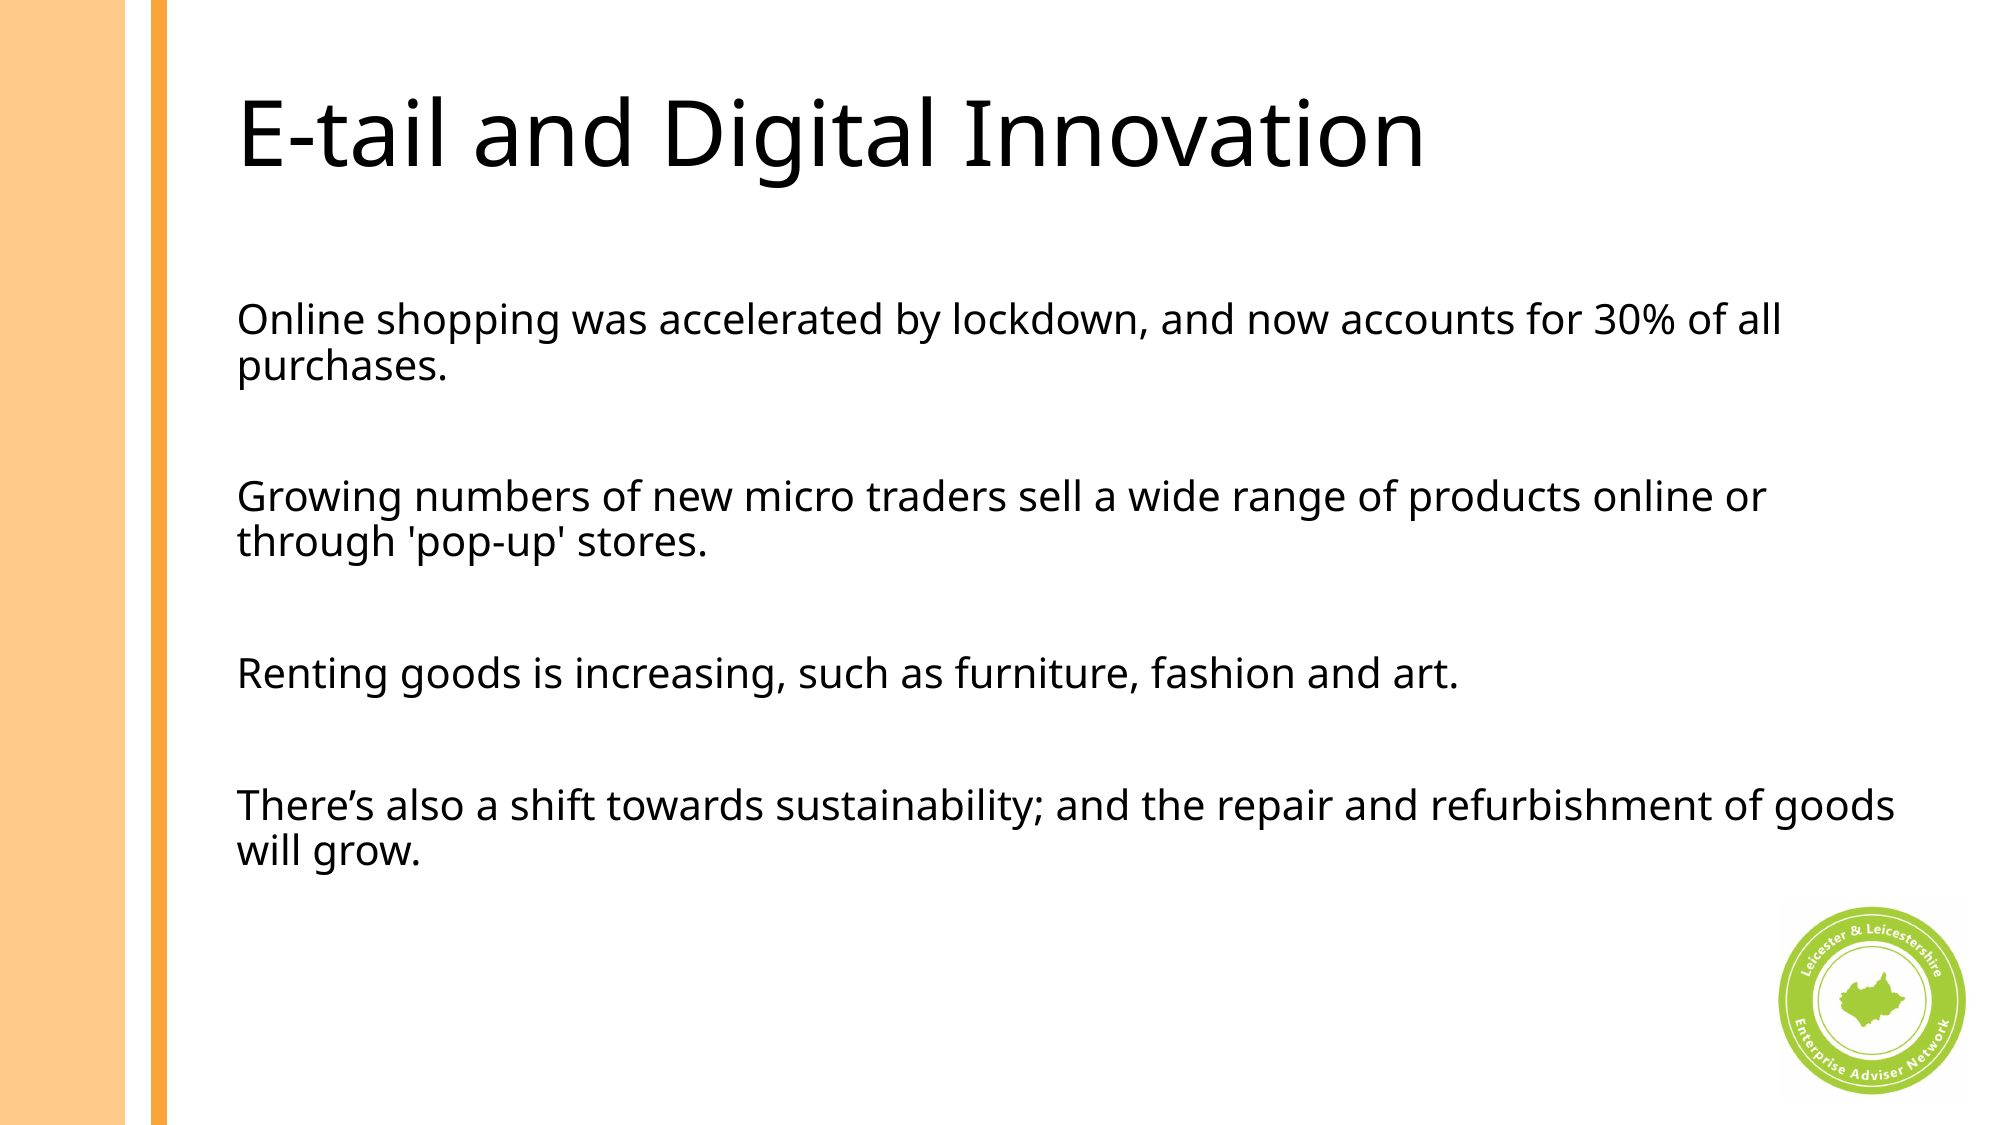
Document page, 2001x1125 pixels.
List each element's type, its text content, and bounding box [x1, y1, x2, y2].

text_box [0, 0, 125, 1125]
list Online shopping was accelerated by lockdown, and now accounts for 30% of all purchases. Growing numbers of new micro traders sell a wide range of products online or through 'pop-up' stores. Renting goods is increasing, such as furniture, fashion and art. There’s also a shift towards sustainability; and the repair and refurbishment of goods will grow. [221, 291, 1950, 1098]
text_box [151, 0, 167, 1125]
title E-tail and Digital Innovation [221, 0, 2000, 273]
picture [1778, 902, 1969, 1098]
